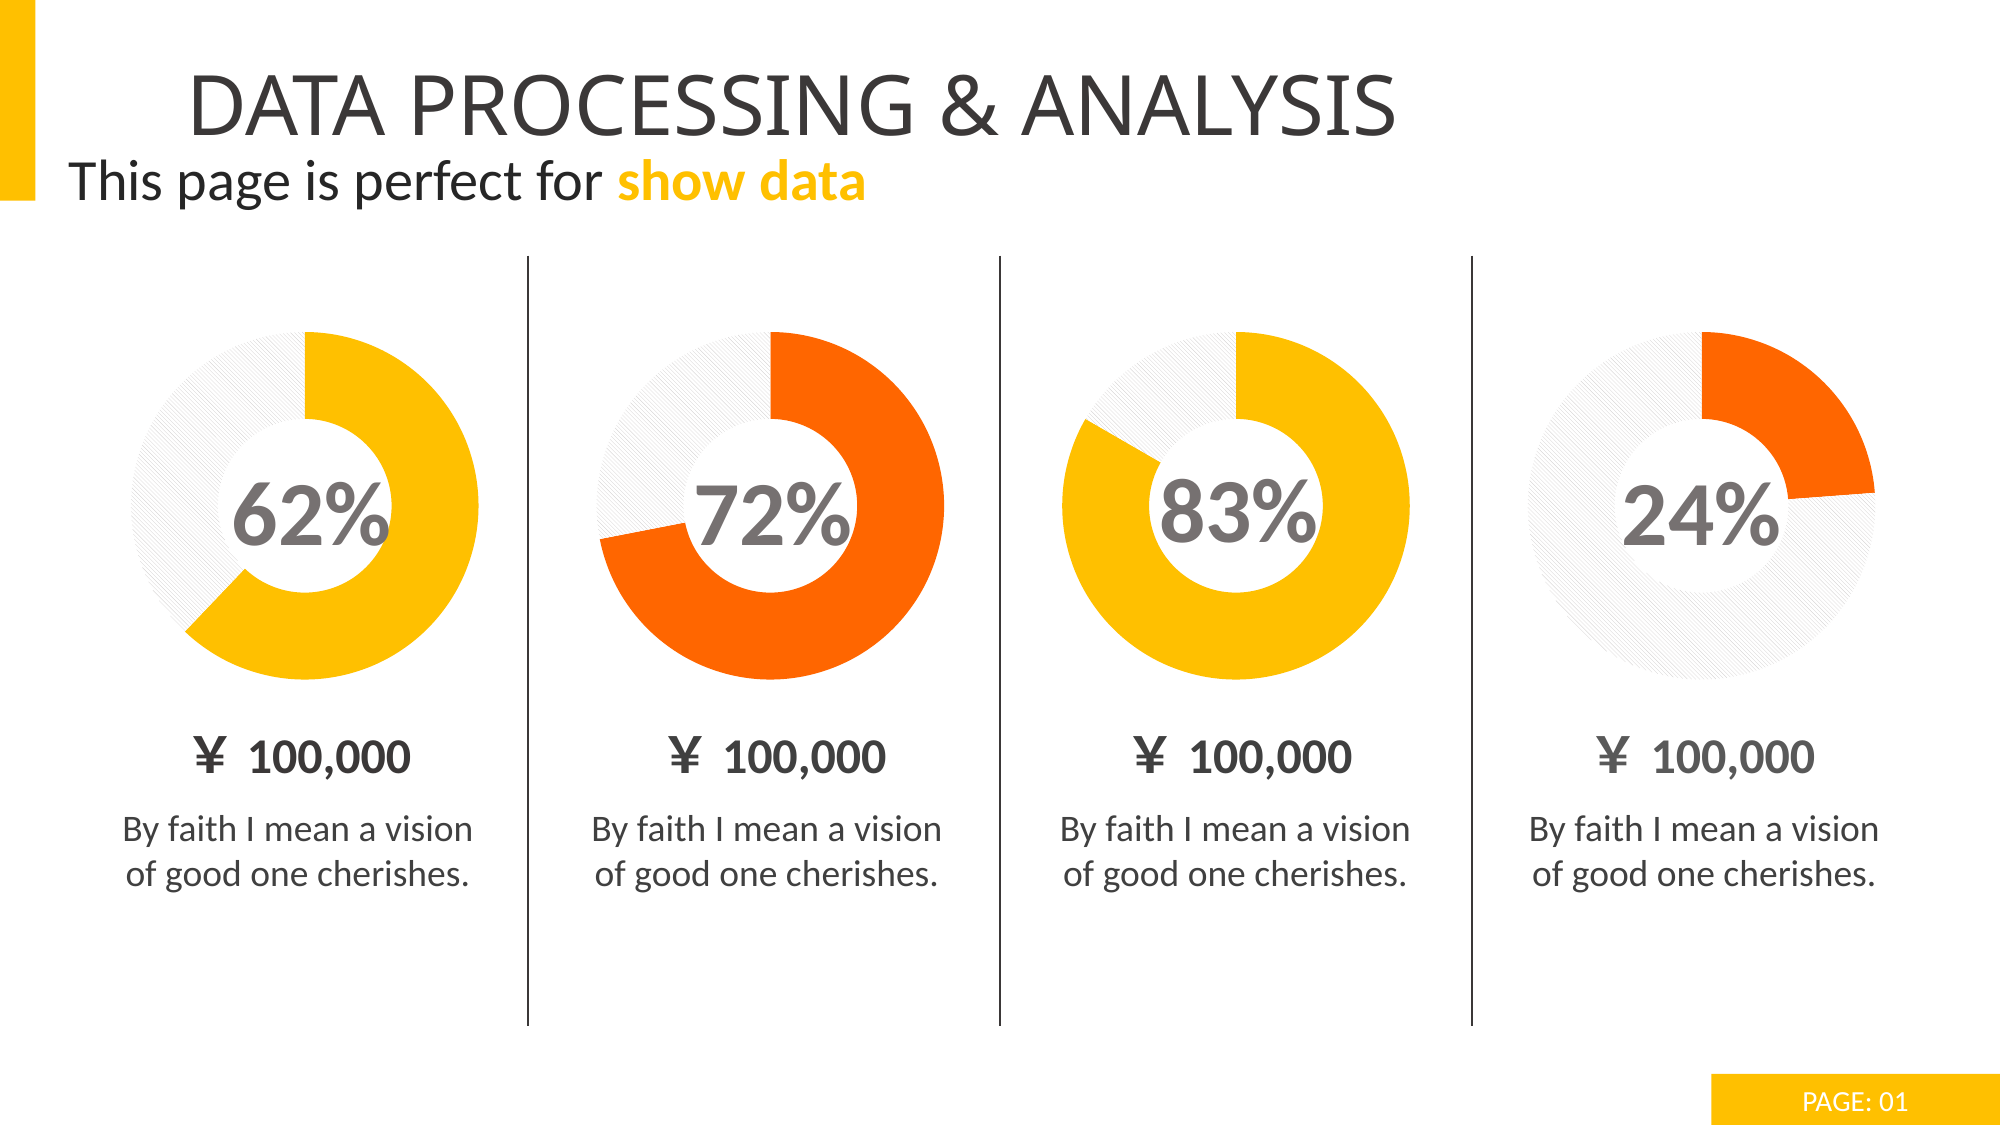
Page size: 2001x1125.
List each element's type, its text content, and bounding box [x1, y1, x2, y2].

text_box By faith I mean a vision of good one cherishes. [1031, 796, 1440, 901]
text_box ￥100,000 [645, 735, 902, 791]
text_box DATA PROCESSING & ANALYSIS [171, 44, 1415, 160]
text_box PAGE: 01 [1710, 1073, 2000, 1125]
text_box ￥100,000 [170, 735, 427, 791]
text_box ￥100,000 [1573, 735, 1830, 791]
text_box This page is perfect for show data [53, 135, 883, 220]
text_box [0, 0, 36, 202]
chart [0, 327, 1970, 735]
text_box By faith I mean a vision of good one cherishes. [93, 796, 503, 901]
text_box ￥100,000 [1111, 735, 1368, 791]
text_box By faith I mean a vision of good one cherishes. [1500, 796, 1909, 901]
text_box By faith I mean a vision of good one cherishes. [562, 796, 971, 901]
